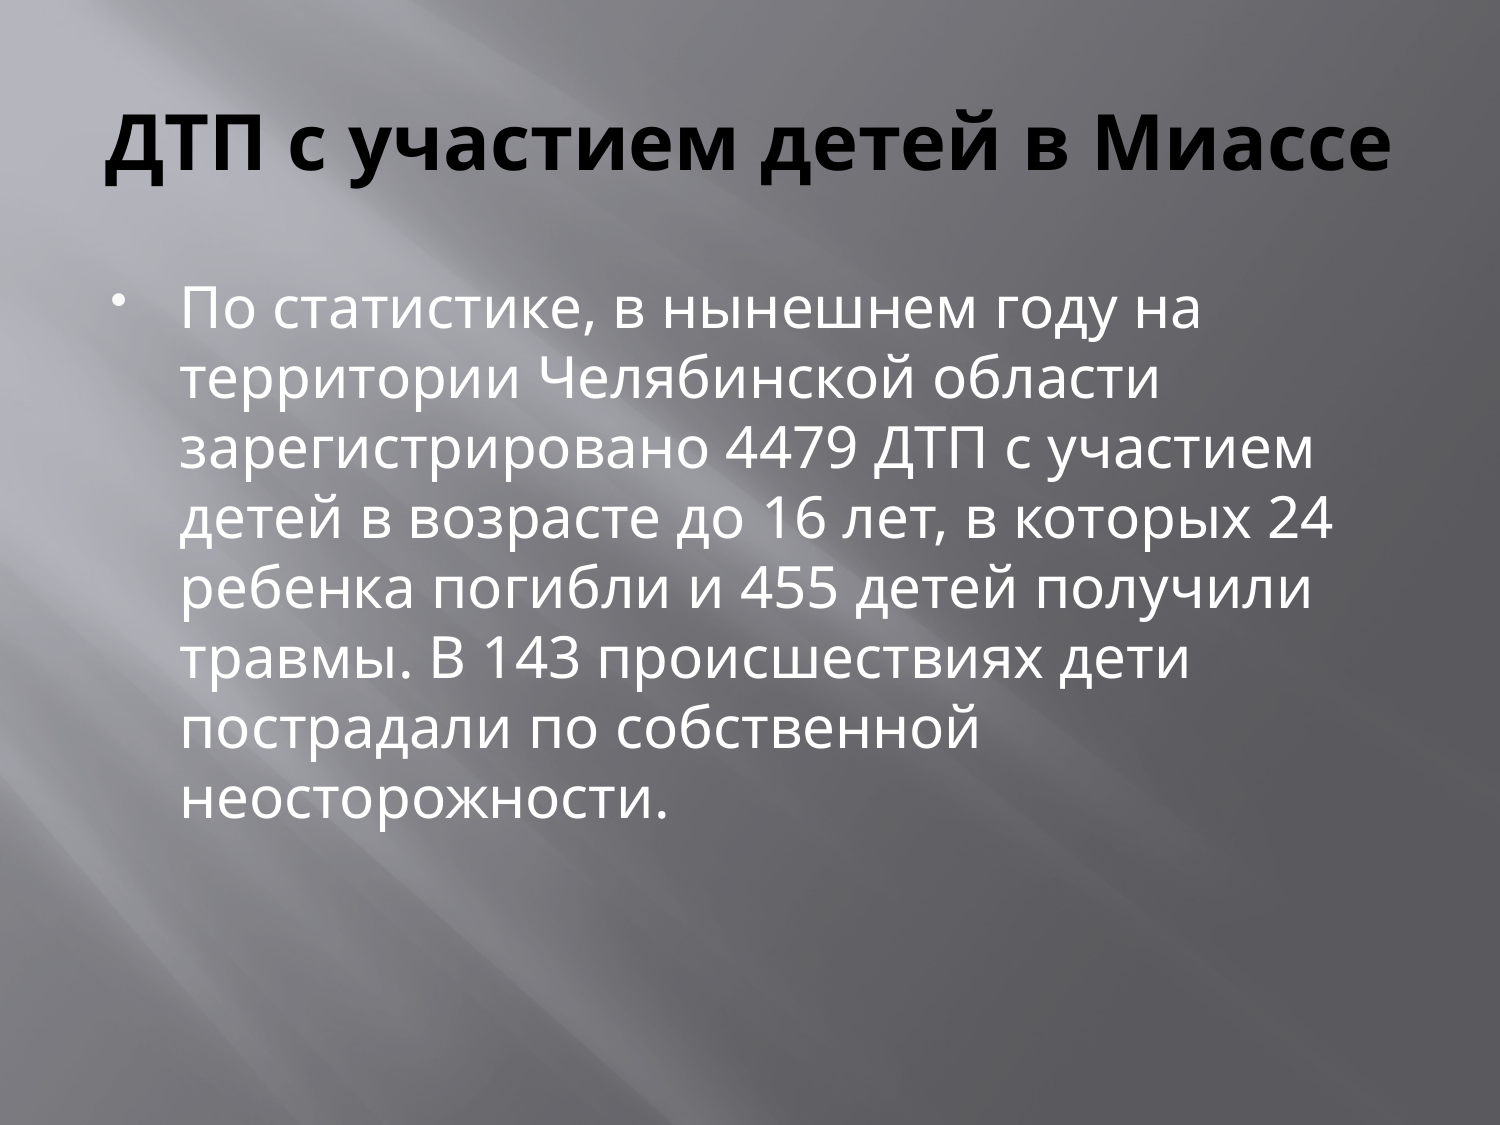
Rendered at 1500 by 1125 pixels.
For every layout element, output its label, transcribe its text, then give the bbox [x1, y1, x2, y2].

title ДТП с участием детей в Миассе [75, 45, 1425, 233]
list По статистике, в нынешнем году на территории Челябинской области зарегистрировано 4479 ДТП с участием детей в возрасте до 16 лет, в которых 24 ребенка погибли и 455 детей получили травмы. В 143 происшествиях дети пострадали по собственной неосторожности. [75, 262, 1425, 1035]
